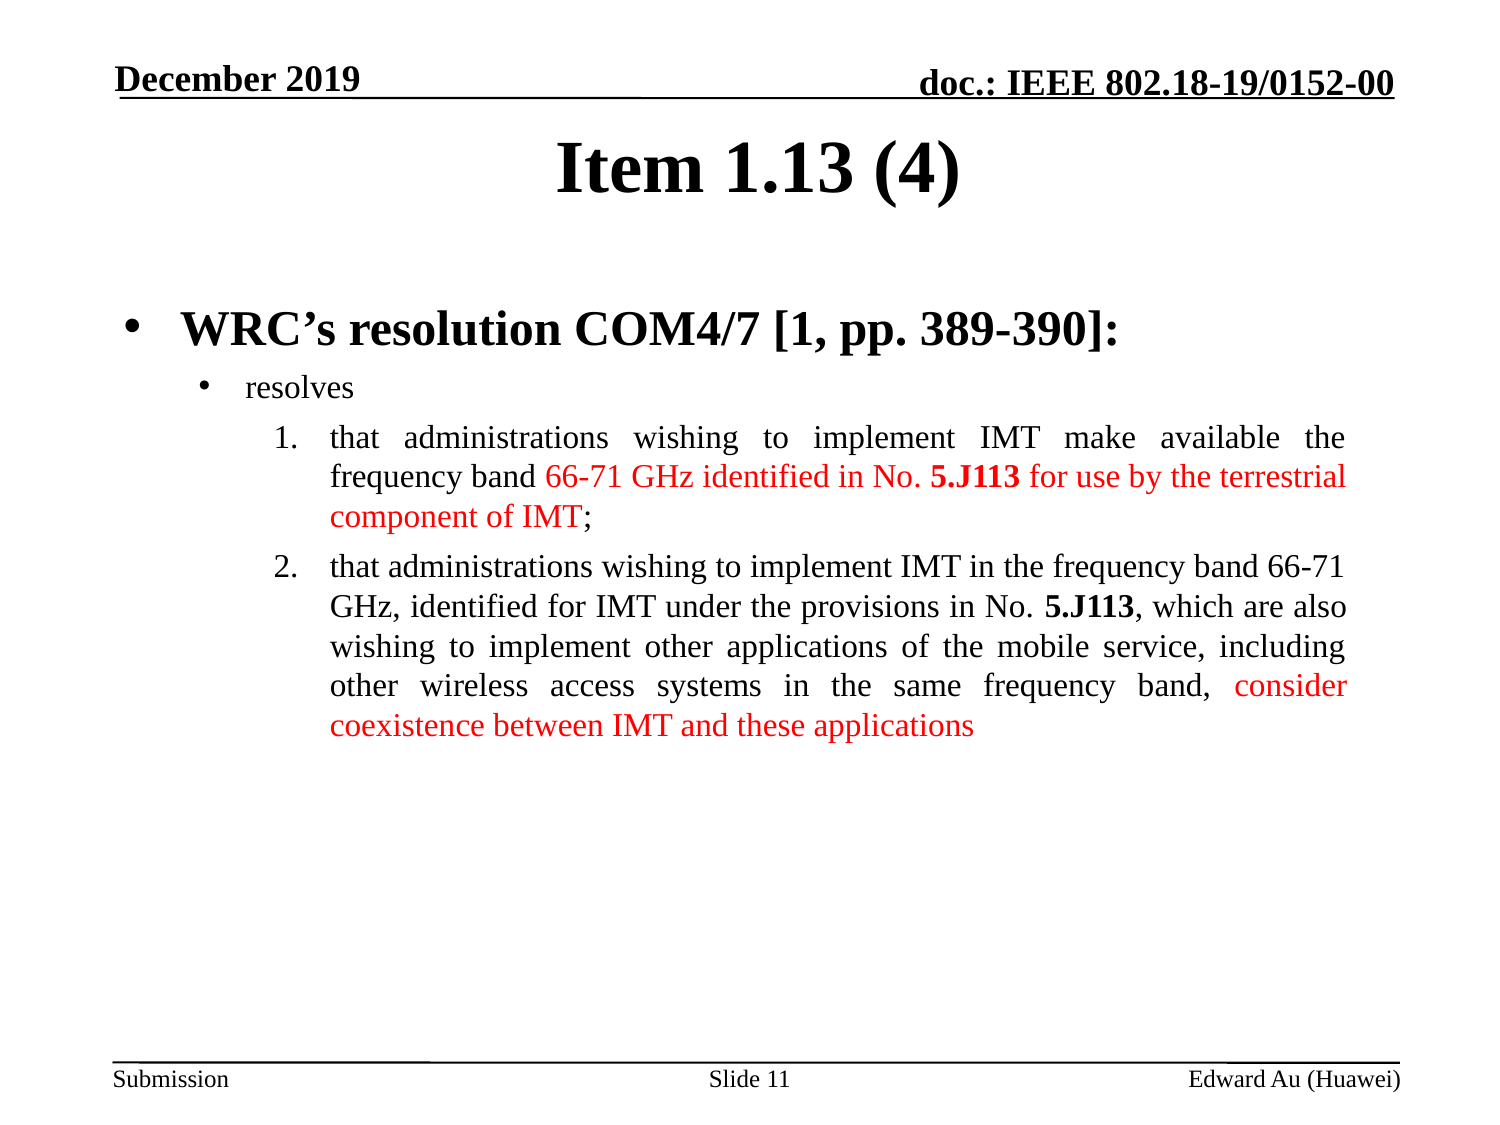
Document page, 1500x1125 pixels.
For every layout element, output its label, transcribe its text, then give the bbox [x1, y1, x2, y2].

slide_number Slide 11 [699, 1061, 800, 1123]
title Item 1.13 (4) [120, 99, 1396, 226]
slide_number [114, 54, 493, 100]
list WRC’s resolution COM4/7 [1, pp. 389-390]: resolves that administrations wishing to implement IMT make available the frequency band 66-71 GHz identified in No. 5.J113 for use by the terrestrial component of IMT; that administrations wishing to implement IMT in the frequency band 66-71 GHz, identified for IMT under the provisions in No. 5.J113, which are also wishing to implement other applications of the mobile service, including other wireless access systems in the same frequency band, consider coexistence between IMT and these applications [108, 287, 1363, 951]
footer Edward Au (Huawei) [902, 1061, 1402, 1093]
